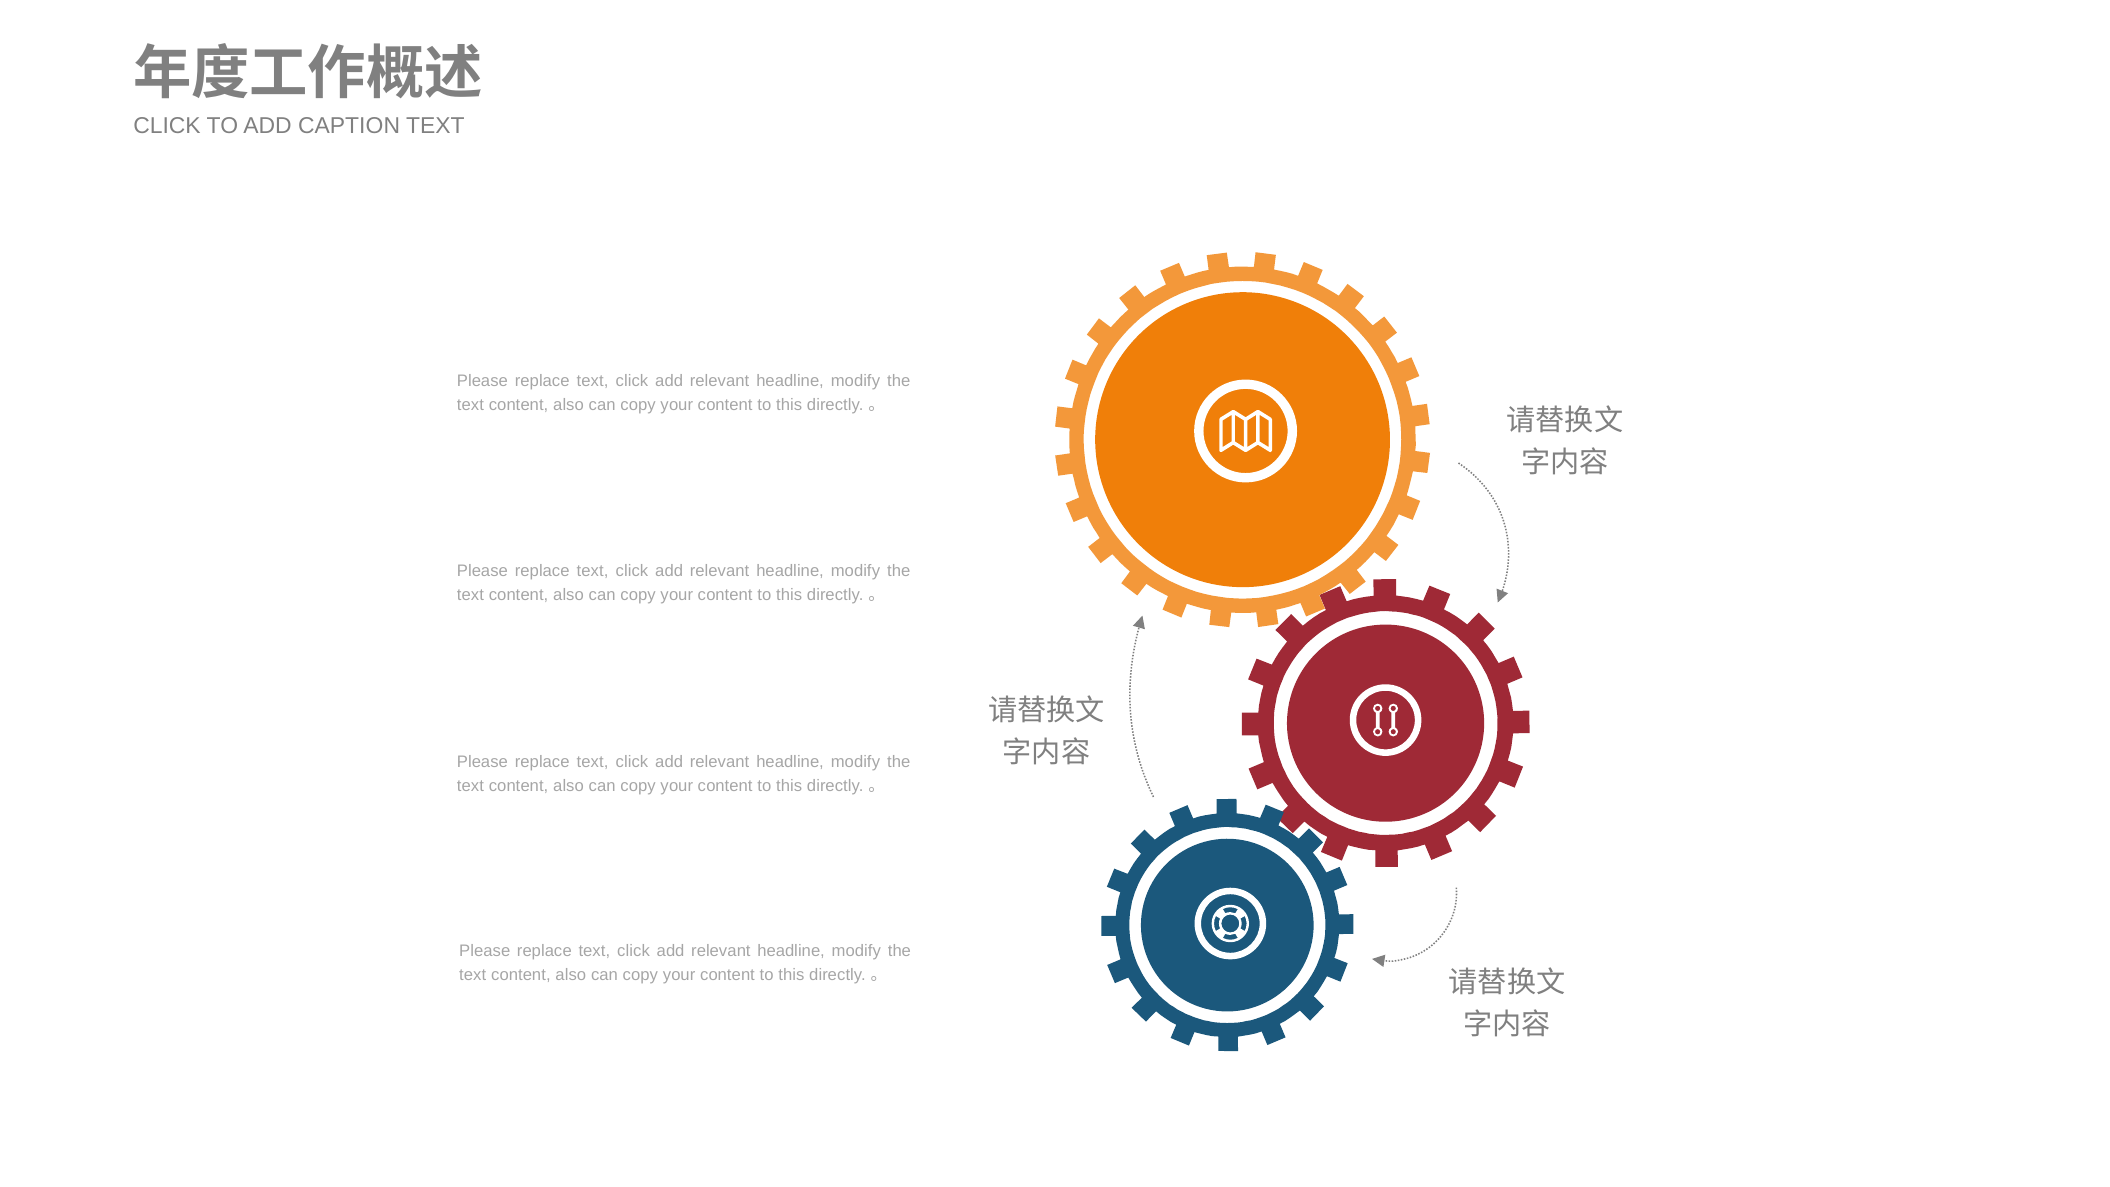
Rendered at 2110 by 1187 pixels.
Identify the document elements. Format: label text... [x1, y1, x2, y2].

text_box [896, 368, 1669, 902]
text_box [1194, 379, 1298, 483]
text_box 年度工作概述 [133, 35, 513, 106]
text_box CLICK TO ADD CAPTION TEXT [133, 110, 513, 138]
text_box Please replace text, click add relevant headline, modify the text content, also can copy your content to this directly.。 [439, 547, 896, 636]
text_box Please replace text, click add relevant headline, modify the text content, also can copy your content to this directly.。 [439, 357, 929, 446]
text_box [1194, 887, 1267, 960]
text_box Please replace text, click add relevant headline, modify the text content, also can copy your content to this directly.。 [439, 737, 896, 827]
text_box Please replace text, click add relevant headline, modify the text content, also can copy your content to this directly.。 [444, 928, 939, 991]
text_box 请替换文字内容 [1425, 947, 1589, 1032]
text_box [1349, 684, 1422, 756]
